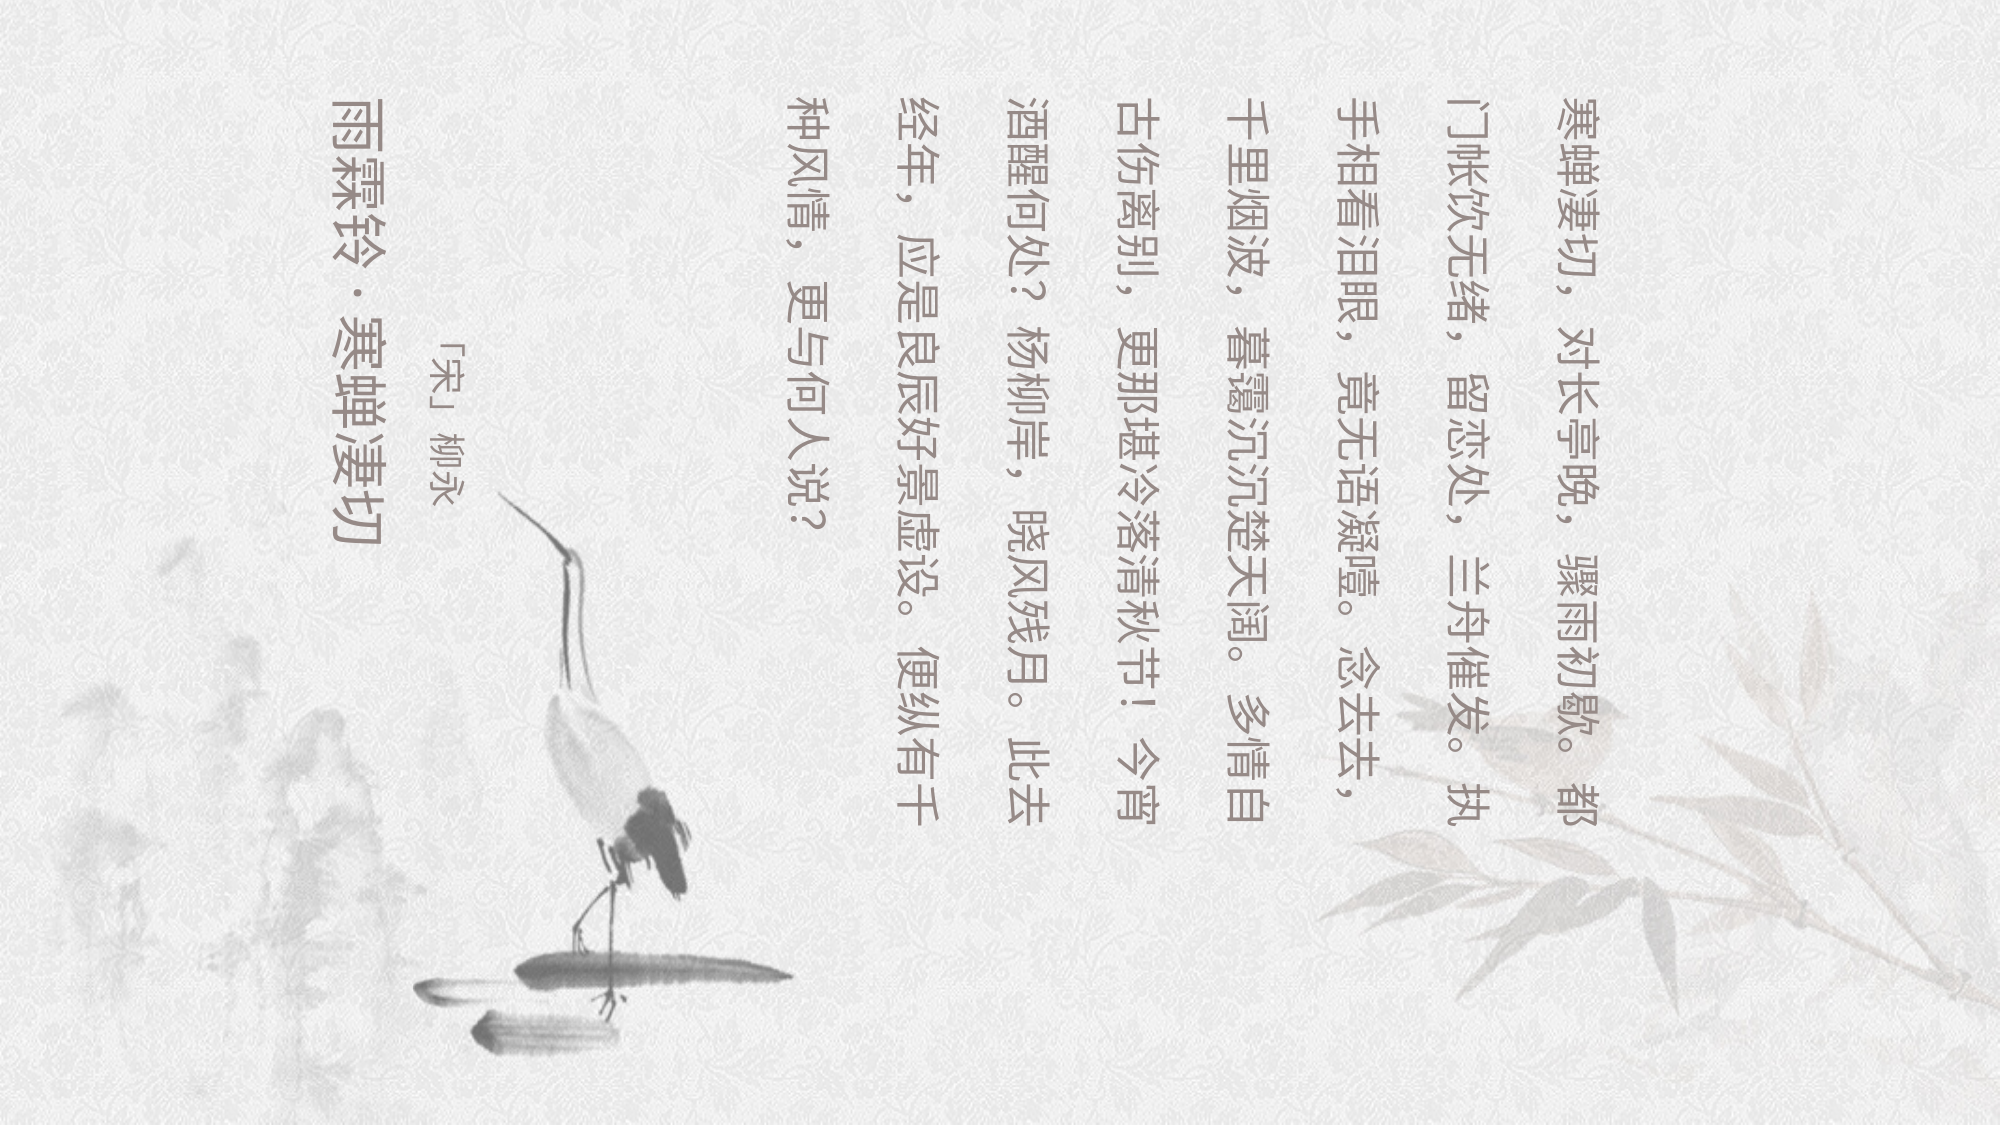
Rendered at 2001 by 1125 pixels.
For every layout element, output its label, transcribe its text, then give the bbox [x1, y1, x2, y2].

text_box 「宋」柳永 [403, 292, 479, 523]
picture [0, 0, 2000, 1125]
text_box 寒蝉凄切，对长亭晚，骤雨初歇。都门帐饮无绪，留恋处，兰舟催发。执手相看泪眼，竟无语凝噎。念去去，千里烟波，暮霭沉沉楚天阔。多情自古伤离别，更那堪冷落清秋节！今宵酒醒何处？杨柳岸，晓风残月。此去经年，应是良辰好景虚设。便纵有千种风情，更与何人说？ [831, 81, 1670, 857]
text_box 雨霖铃·寒蝉凄切 [302, 81, 404, 616]
